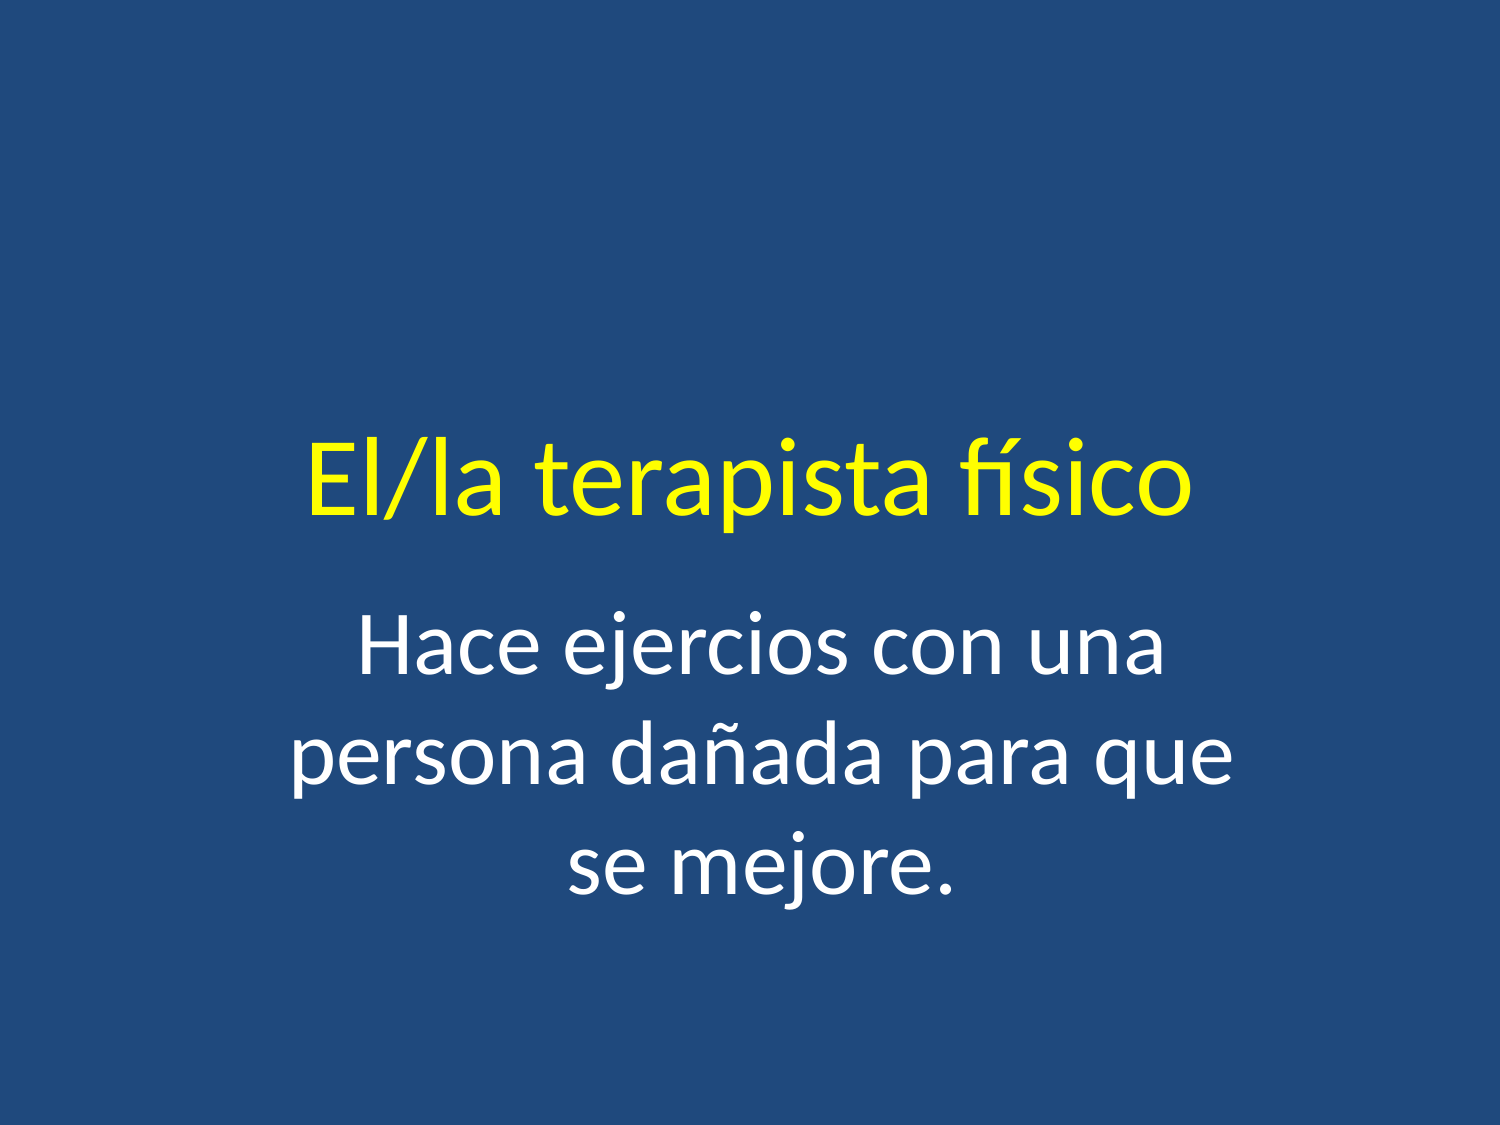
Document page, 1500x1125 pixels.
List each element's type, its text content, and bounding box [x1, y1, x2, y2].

subtitle Hace ejercios con una persona dañada para que se mejore. [237, 575, 1288, 863]
title El/la terapista físico [112, 349, 1388, 591]
